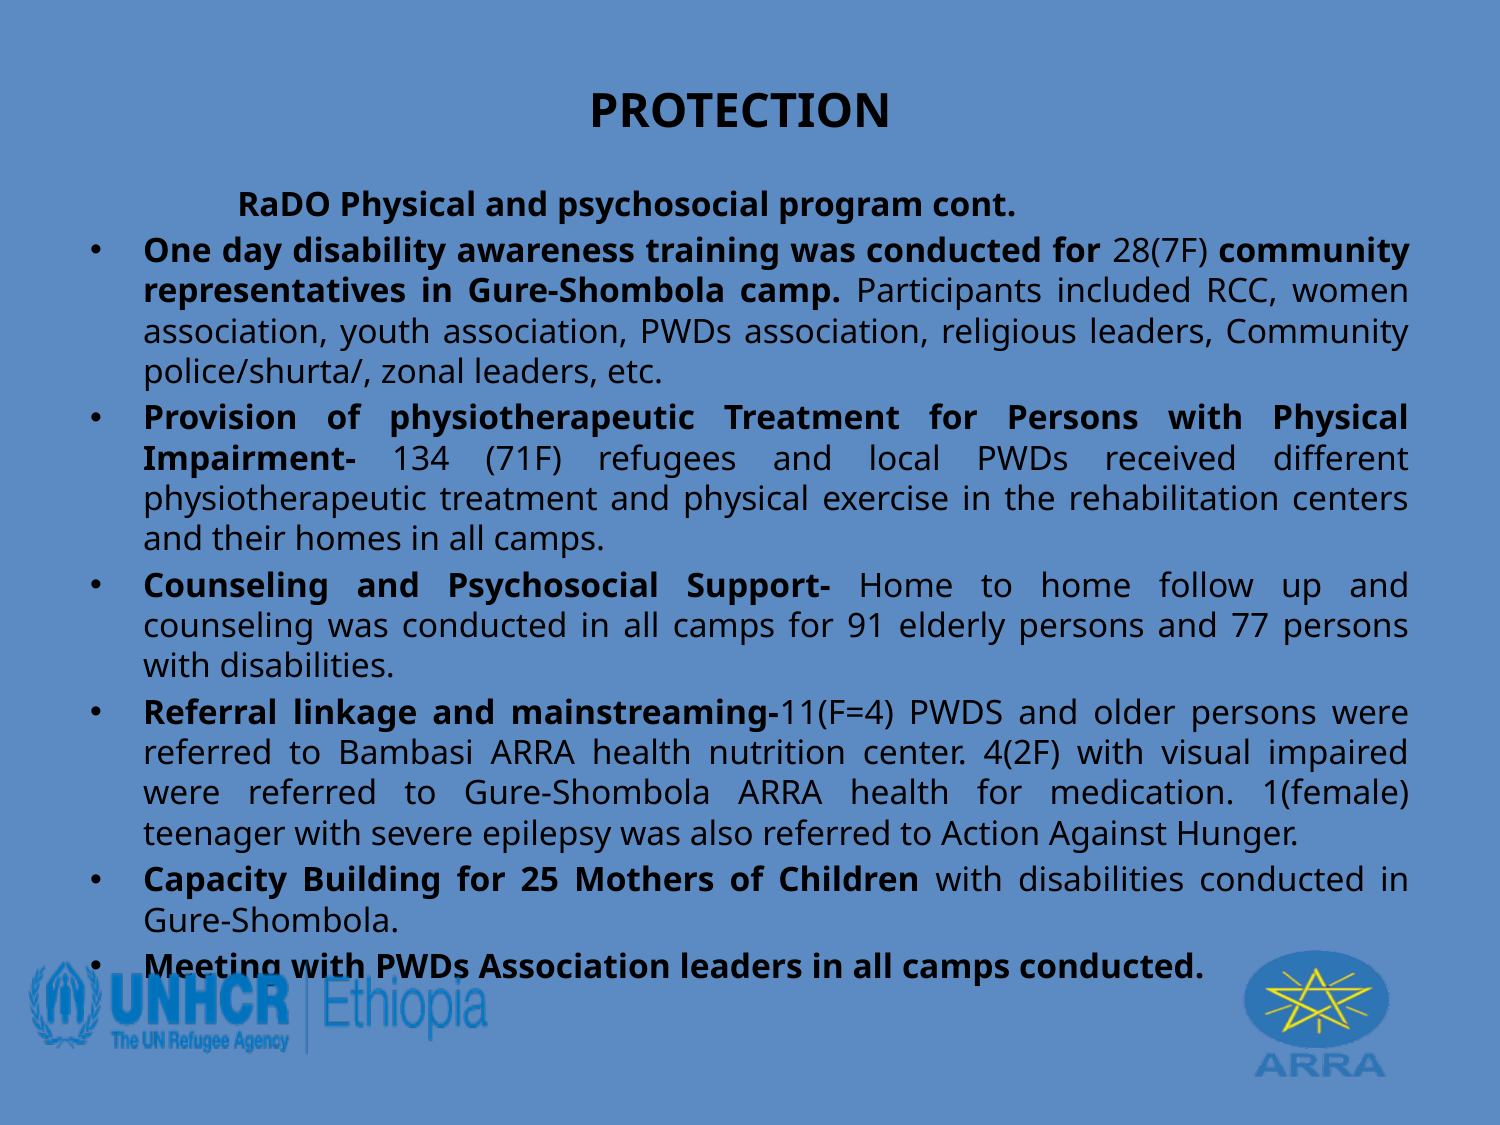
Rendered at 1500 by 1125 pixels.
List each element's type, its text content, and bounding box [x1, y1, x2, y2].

title PROTECTION [75, 45, 1425, 150]
list RaDO Physical and psychosocial program cont. One day disability awareness training was conducted for 28(7F) community representatives in Gure-Shombola camp. Participants included RCC, women association, youth association, PWDs association, religious leaders, Community police/shurta/, zonal leaders, etc. Provision of physiotherapeutic Treatment for Persons with Physical Impairment- 134 (71F) refugees and local PWDs received different physiotherapeutic treatment and physical exercise in the rehabilitation centers and their homes in all camps. Counseling and Psychosocial Support- Home to home follow up and counseling was conducted in all camps for 91 elderly persons and 77 persons with disabilities. Referral linkage and mainstreaming-11(F=4) PWDS and older persons were referred to Bambasi ARRA health nutrition center. 4(2F) with visual impaired were referred to Gure-Shombola ARRA health for medication. 1(female) teenager with severe epilepsy was also referred to Action Against Hunger. Capacity Building for 25 Mothers of Children with disabilities conducted in Gure-Shombola. Meeting with PWDs Association leaders in all camps conducted. [75, 174, 1425, 1005]
picture [0, 912, 488, 1104]
picture [1224, 949, 1413, 1104]
